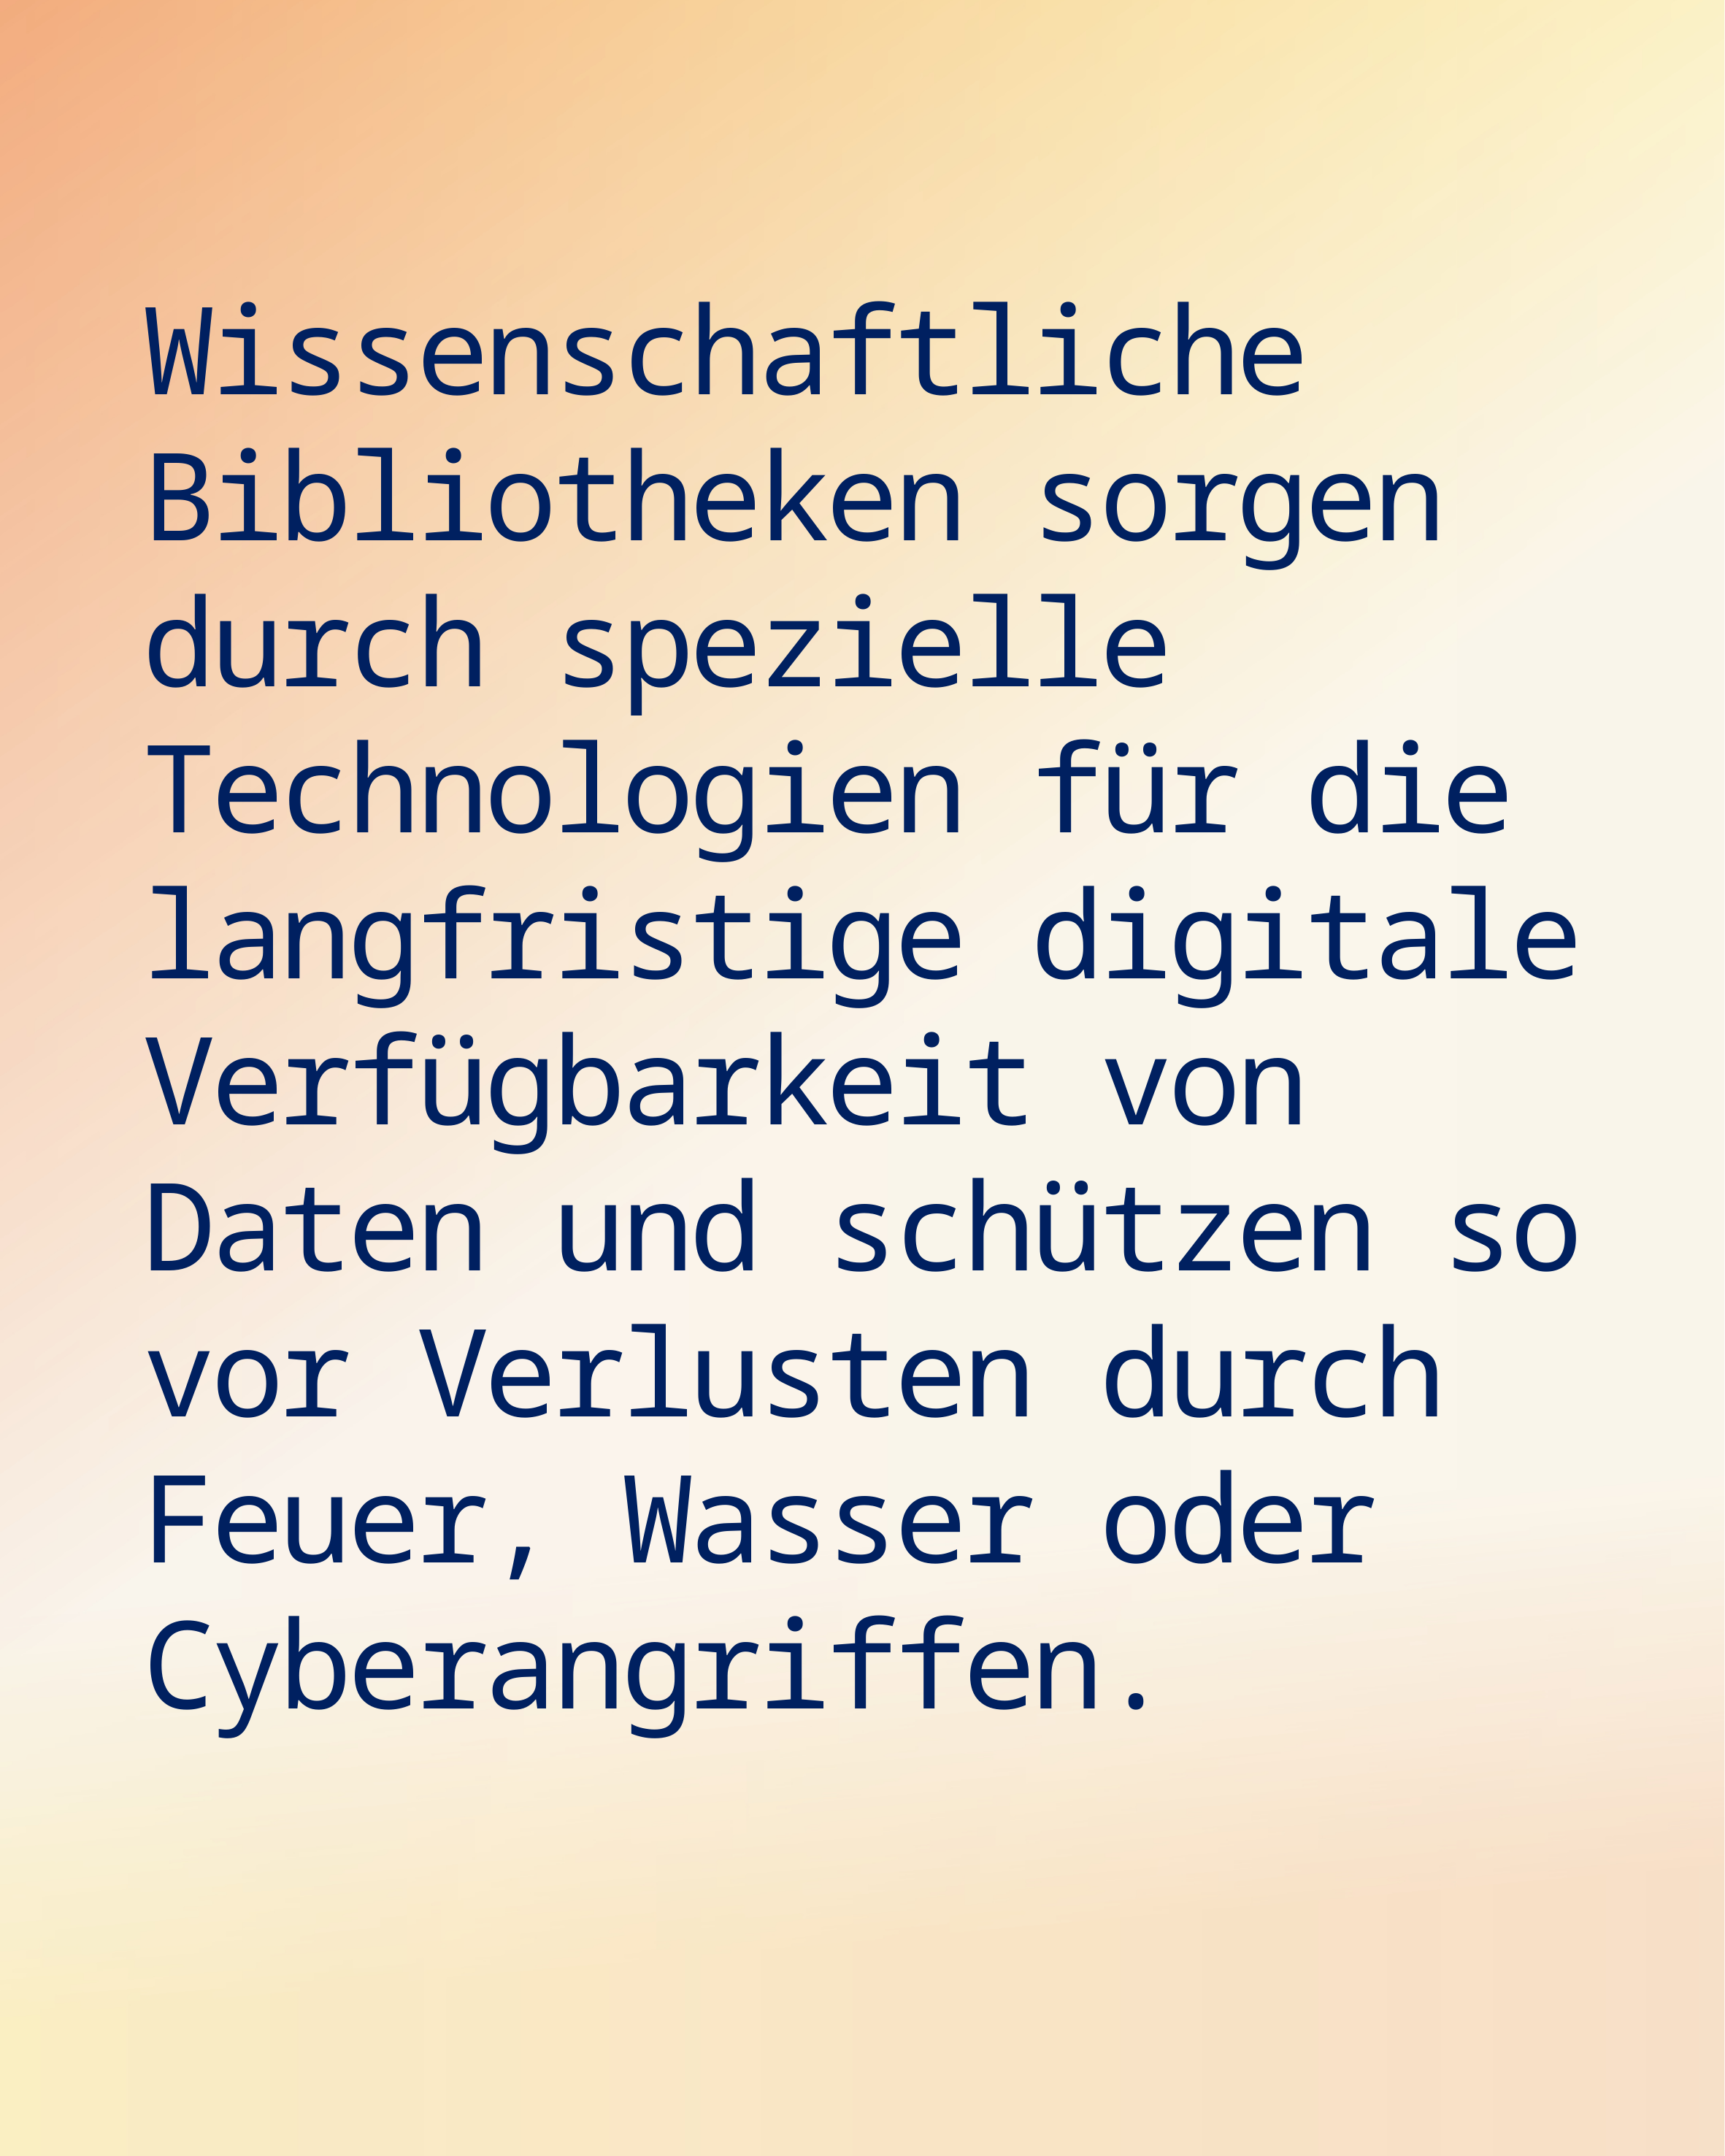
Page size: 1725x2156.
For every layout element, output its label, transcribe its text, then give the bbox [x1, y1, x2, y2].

text_box Wissenschaftliche Bibliotheken sorgen durch spezielle Technologien für die langfristige digitale Verfügbarkeit von Daten und schützen so vor Verlusten durch Feuer, Wasser oder Cyberangriffen. [131, 267, 1605, 1738]
picture [0, 0, 1725, 2156]
